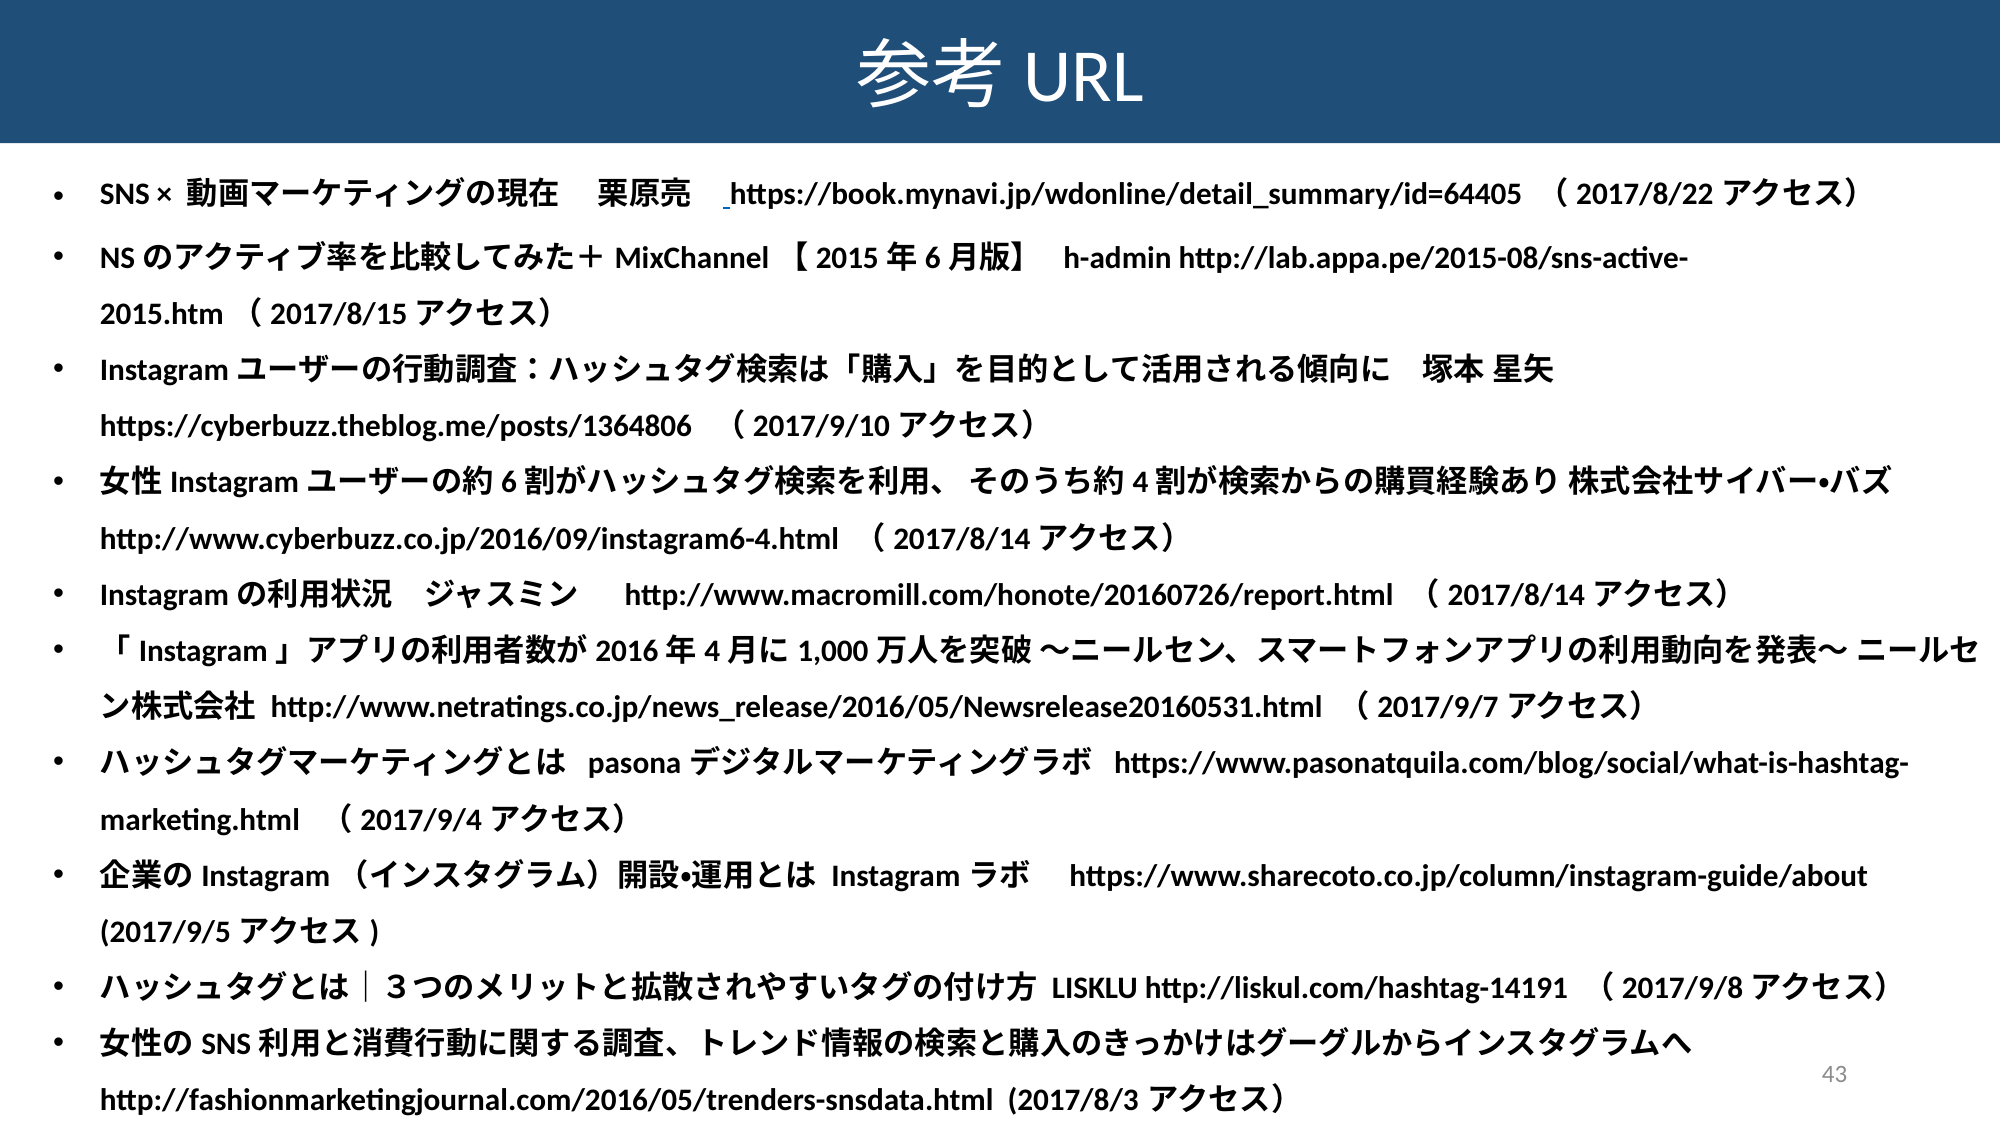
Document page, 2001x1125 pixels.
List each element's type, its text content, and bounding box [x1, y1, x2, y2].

slide_number 43 [1412, 1042, 1863, 1103]
text_box 参考URL [0, 0, 2000, 144]
text_box SNS × 動画マーケティングの現在 栗原亮 https://book.mynavi.jp/wdonline/detail_summary/id=64405 （2017/8/22アクセス） NSのアクティブ率を比較してみた＋MixChannel【2015年6月版】 h-admin http://lab.appa.pe/2015-08/sns-active-2015.htm（2017/8/15アクセス） Instagramユーザーの行動調査：ハッシュタグ検索は「購入」を目的として活用される傾向に 塚本 星矢 https://cyberbuzz.theblog.me/posts/1364806 （2017/9/10アクセス） 女性Instagramユーザーの約6割がハッシュタグ検索を利用、 そのうち約4割が検索からの購買経験あり 株式会社サイバー・バズ http://www.cyberbuzz.co.jp/2016/09/instagram6-4.html （2017/8/14アクセス） Instagramの利用状況 ジャスミン http://www.macromill.com/honote/20160726/report.html （2017/8/14アクセス） 「Instagram」アプリの利用者数が2016年4月に1,000万人を突破 ～ニールセン、スマートフォンアプリの利用動向を発表～ ニールセン株式会社 http://www.netratings.co.jp/news_release/2016/05/Newsrelease20160531.html （2017/9/7アクセス） ハッシュタグマーケティングとは pasonaデジタルマーケティングラボ https://www.pasonatquila.com/blog/social/what-is-hashtag-marketing.html （2017/9/4アクセス） 企業のInstagram（インスタグラム）開設・運用とは Instagramラボ https://www.sharecoto.co.jp/column/instagram-guide/about (2017/9/5アクセス) ハッシュタグとは｜３つのメリットと拡散されやすいタグの付け方 LISKLU http://liskul.com/hashtag-14191 （2017/9/8アクセス） 女性のSNS利用と消費行動に関する調査、トレンド情報の検索と購入のきっかけはグーグルからインスタグラムへ http://fashionmarketingjournal.com/2016/05/trenders-snsdata.html (2017/8/3アクセス） [38, 143, 2000, 1125]
